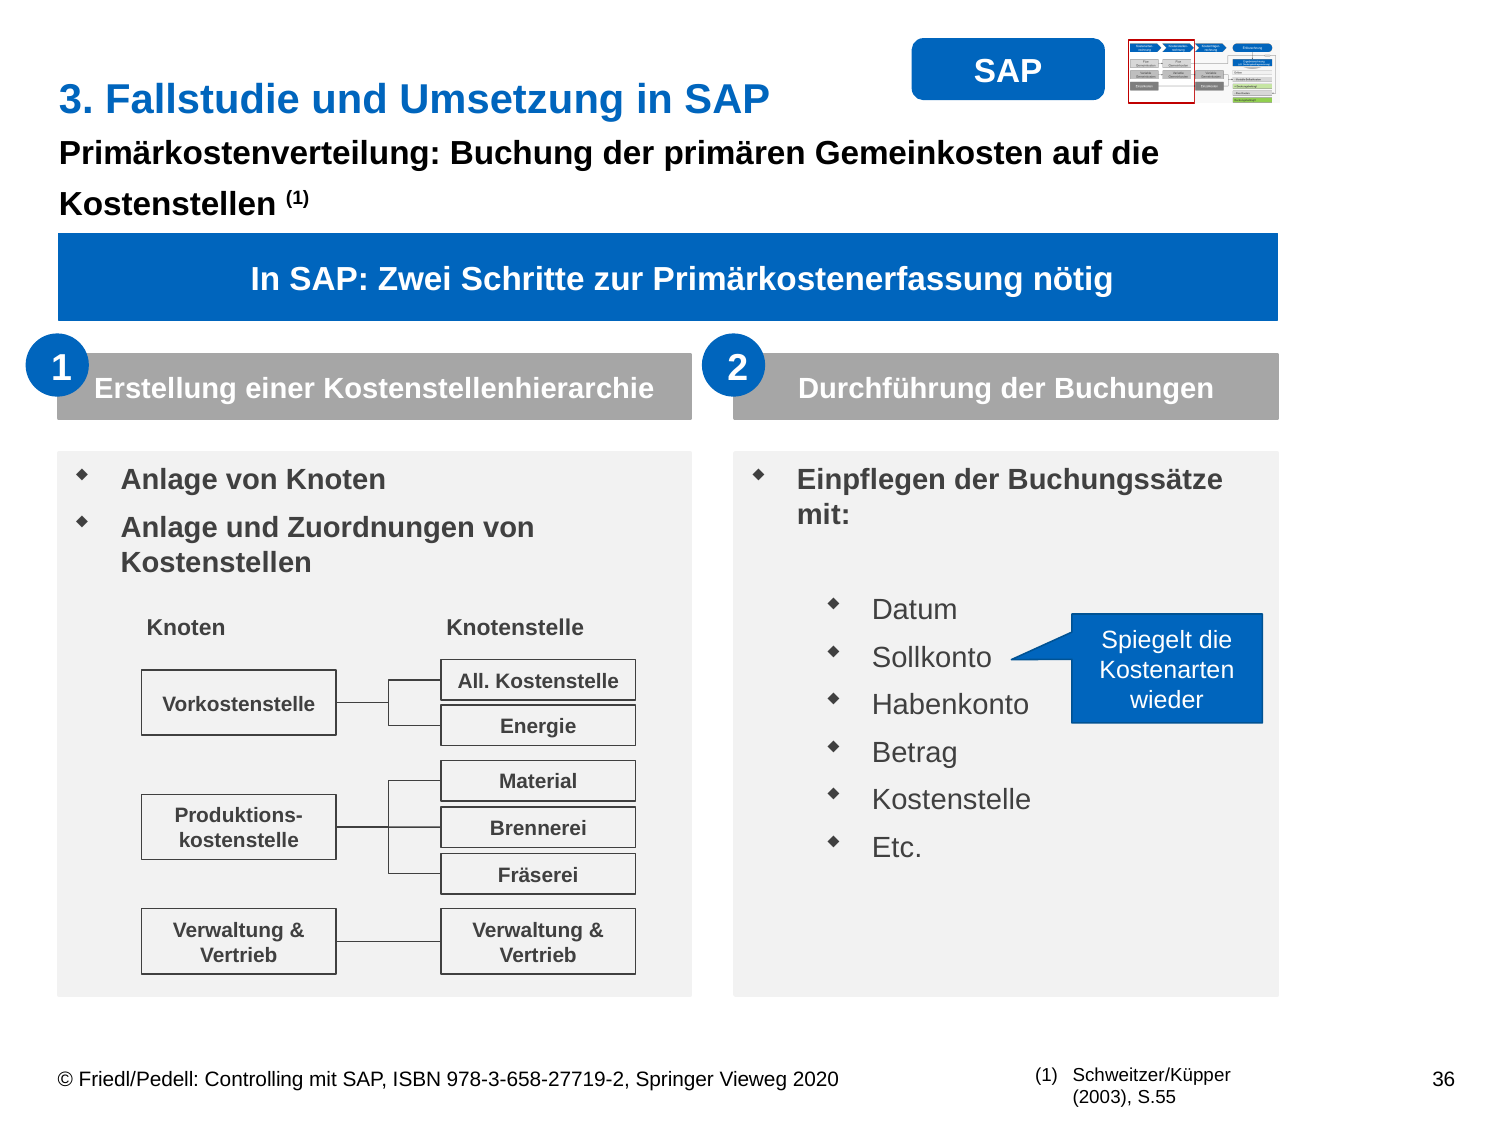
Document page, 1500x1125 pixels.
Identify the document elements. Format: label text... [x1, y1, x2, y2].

text_box Anlage von Knoten Anlage und Zuordnungen von Kostenstellen [57, 451, 692, 997]
text_box Erstellung einer Kostenstellenhierarchie [57, 353, 692, 420]
text_box Schweitzer/Küpper (2003), S.55 [1020, 1054, 1278, 1115]
footer © Friedl/Pedell: Controlling mit SAP, ISBN 978-3-658-27719-2, Springer Vieweg 2020 [42, 1058, 1235, 1113]
list Primärkostenverteilung: Buchung der primären Gemeinkosten auf die Kostenstellen (1) [58, 121, 1278, 171]
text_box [1128, 39, 1281, 104]
text_box Durchführung der Buchungen [733, 353, 1279, 420]
text_box Spiegelt die Kostenarten wieder [1009, 611, 1265, 726]
slide_number 36 [1262, 1058, 1470, 1119]
text_box 2 [701, 333, 766, 397]
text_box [131, 604, 646, 975]
text_box Einpflegen der Buchungssätze mit: Datum Sollkonto Habenkonto Betrag Kostenstelle Etc. [733, 451, 1279, 997]
title 3. Fallstudie und Umsetzung in SAP [58, 58, 1278, 119]
text_box SAP [911, 38, 1105, 101]
text_box 1 [25, 333, 89, 397]
text_box In SAP: Zwei Schritte zur Primärkostenerfassung nötig [57, 231, 1279, 322]
